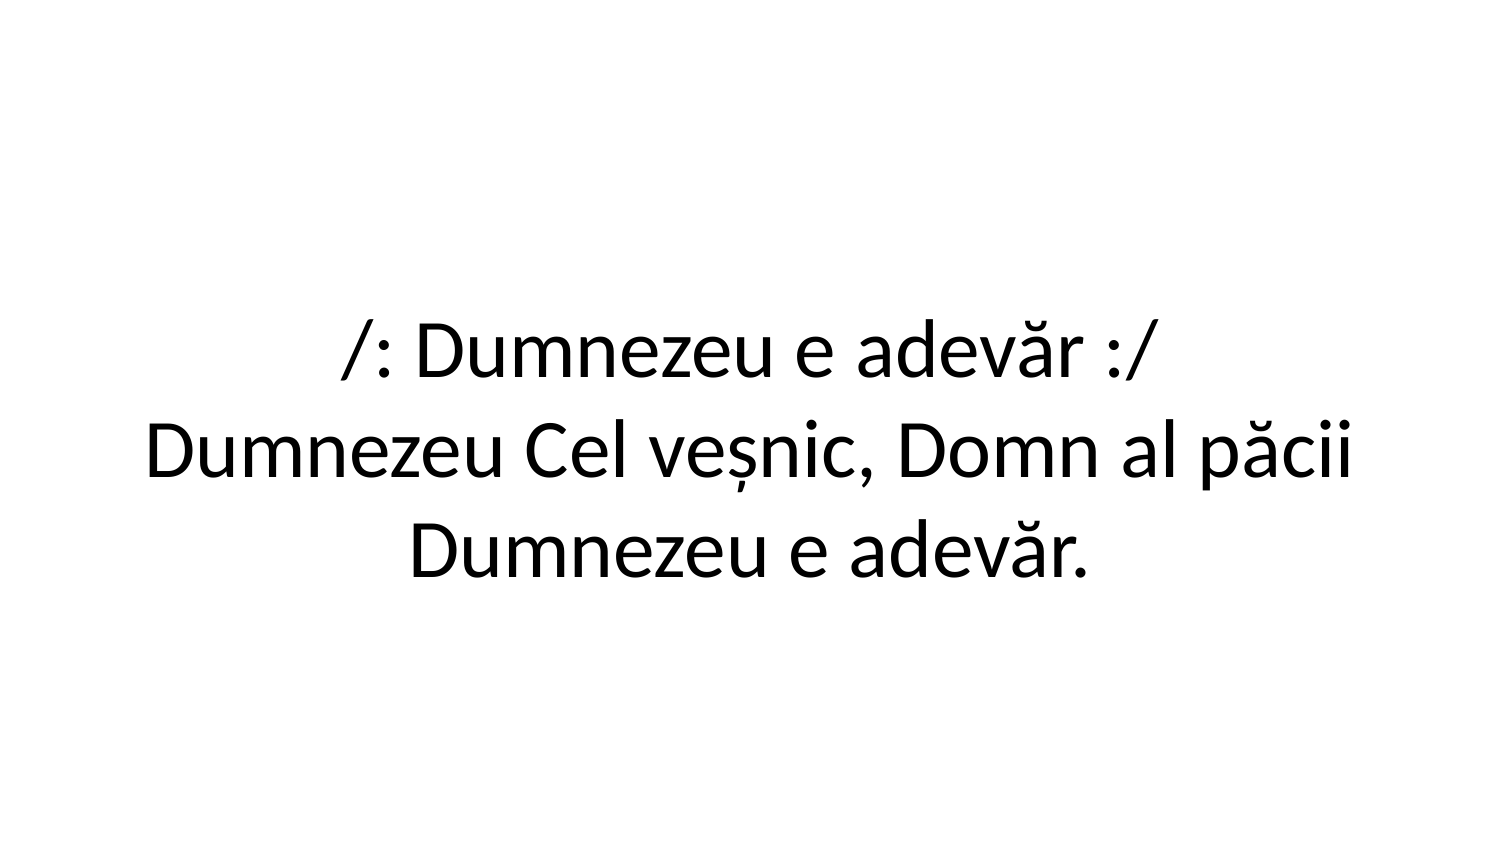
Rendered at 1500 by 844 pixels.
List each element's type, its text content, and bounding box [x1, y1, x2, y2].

text_box /: Dumnezeu e adevăr :/ Dumnezeu Cel veșnic, Domn al păcii Dumnezeu e adevăr. [129, 242, 1371, 602]
